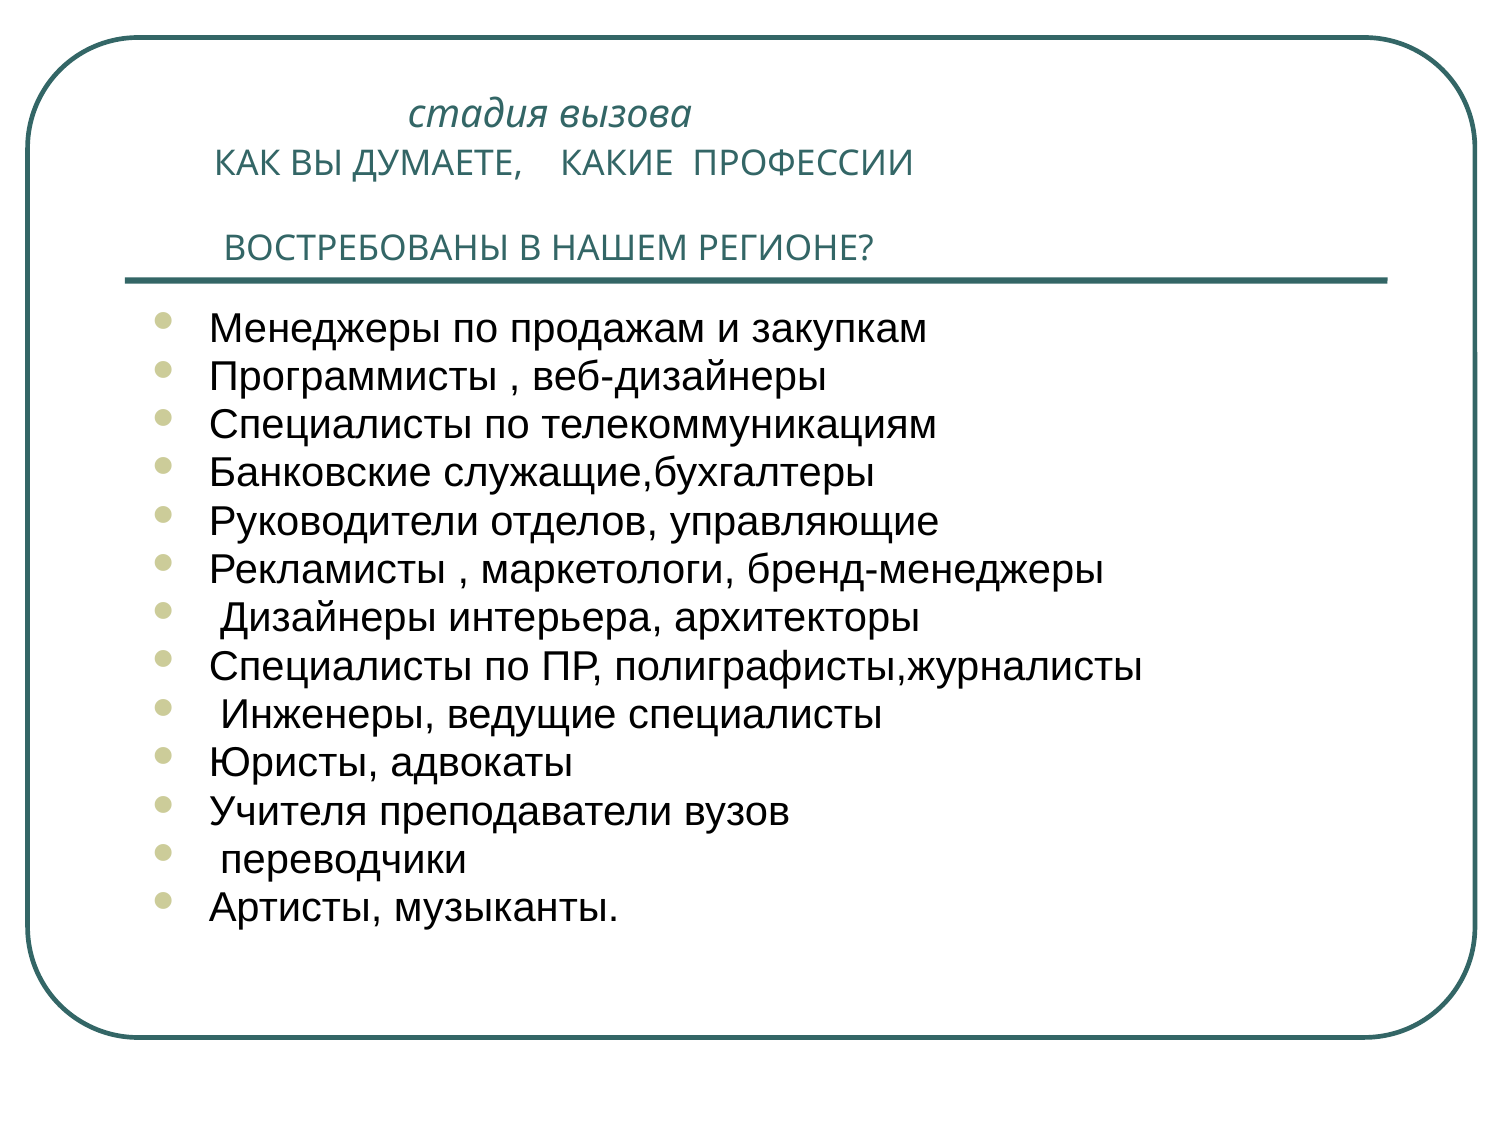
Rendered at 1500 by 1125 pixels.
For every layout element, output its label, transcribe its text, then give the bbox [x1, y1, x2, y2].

title стадия вызова КАК ВЫ ДУМАЕТЕ, КАКИЕ ПРОФЕССИИ ВОСТРЕБОВАНЫ В НАШЕМ РЕГИОНЕ? [124, 87, 1388, 276]
list Менеджеры по продажам и закупкам Программисты , веб-дизайнеры Специалисты по телекоммуникациям Банковские служащие,бухгалтеры Руководители отделов, управляющие Рекламисты , маркетологи, бренд-менеджеры Дизайнеры интерьера, архитекторы Специалисты по ПР, полиграфисты,журналисты Инженеры, ведущие специалисты Юристы, адвокаты Учителя преподаватели вузов переводчики Артисты, музыканты. [137, 302, 1452, 1001]
